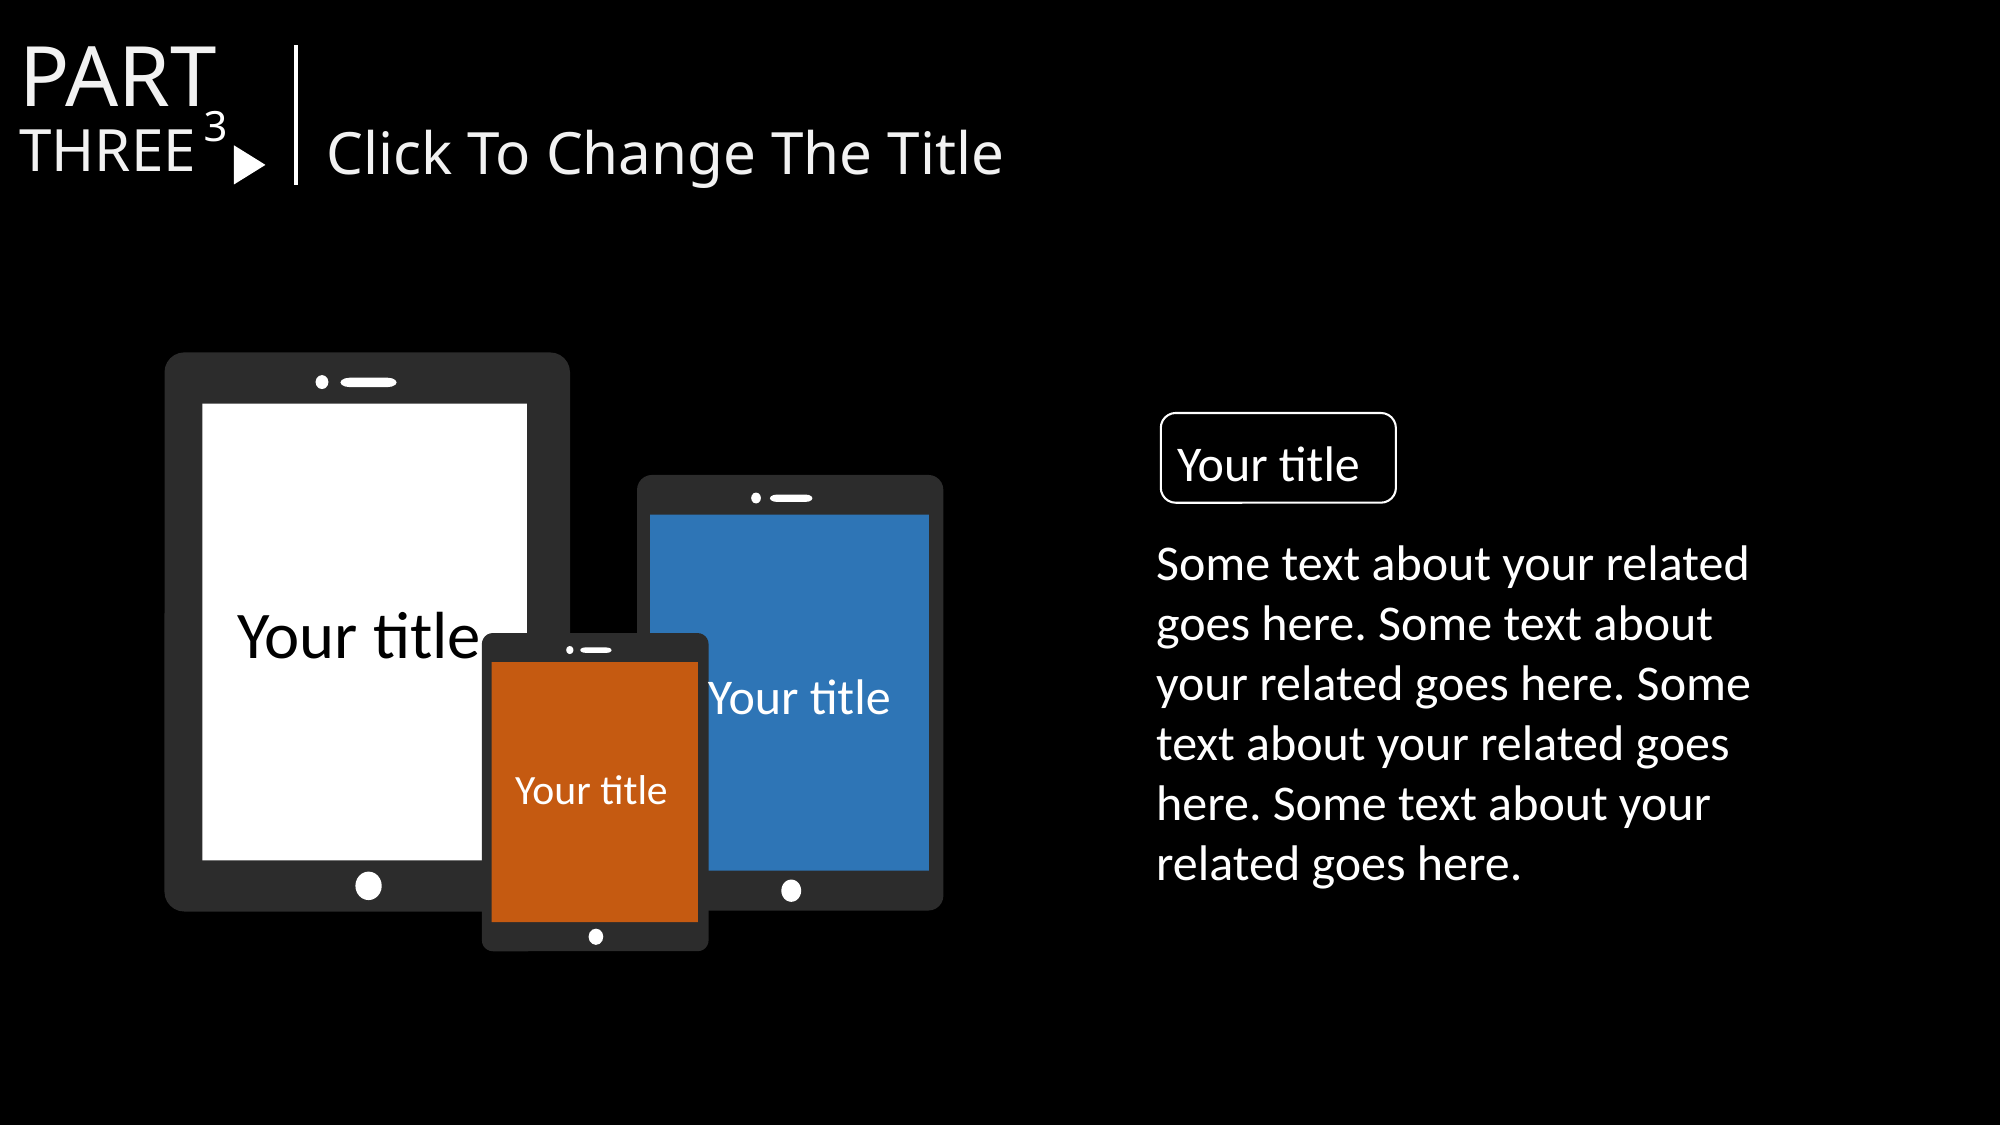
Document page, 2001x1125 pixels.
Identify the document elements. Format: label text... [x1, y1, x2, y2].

text_box [232, 158, 268, 187]
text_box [164, 352, 570, 912]
text_box THREE [4, 105, 233, 191]
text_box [481, 633, 709, 952]
text_box Click To Change The Title [311, 108, 1122, 194]
text_box Some text about your related goes here. Some text about your related goes here. Some text about your related goes here. Some text about your related goes here. [1141, 522, 1770, 958]
text_box 3 [188, 92, 291, 158]
text_box Your title [1162, 424, 1398, 500]
text_box [1159, 411, 1397, 496]
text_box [636, 474, 944, 911]
text_box [1165, 500, 1392, 504]
text_box PART [4, 16, 831, 131]
